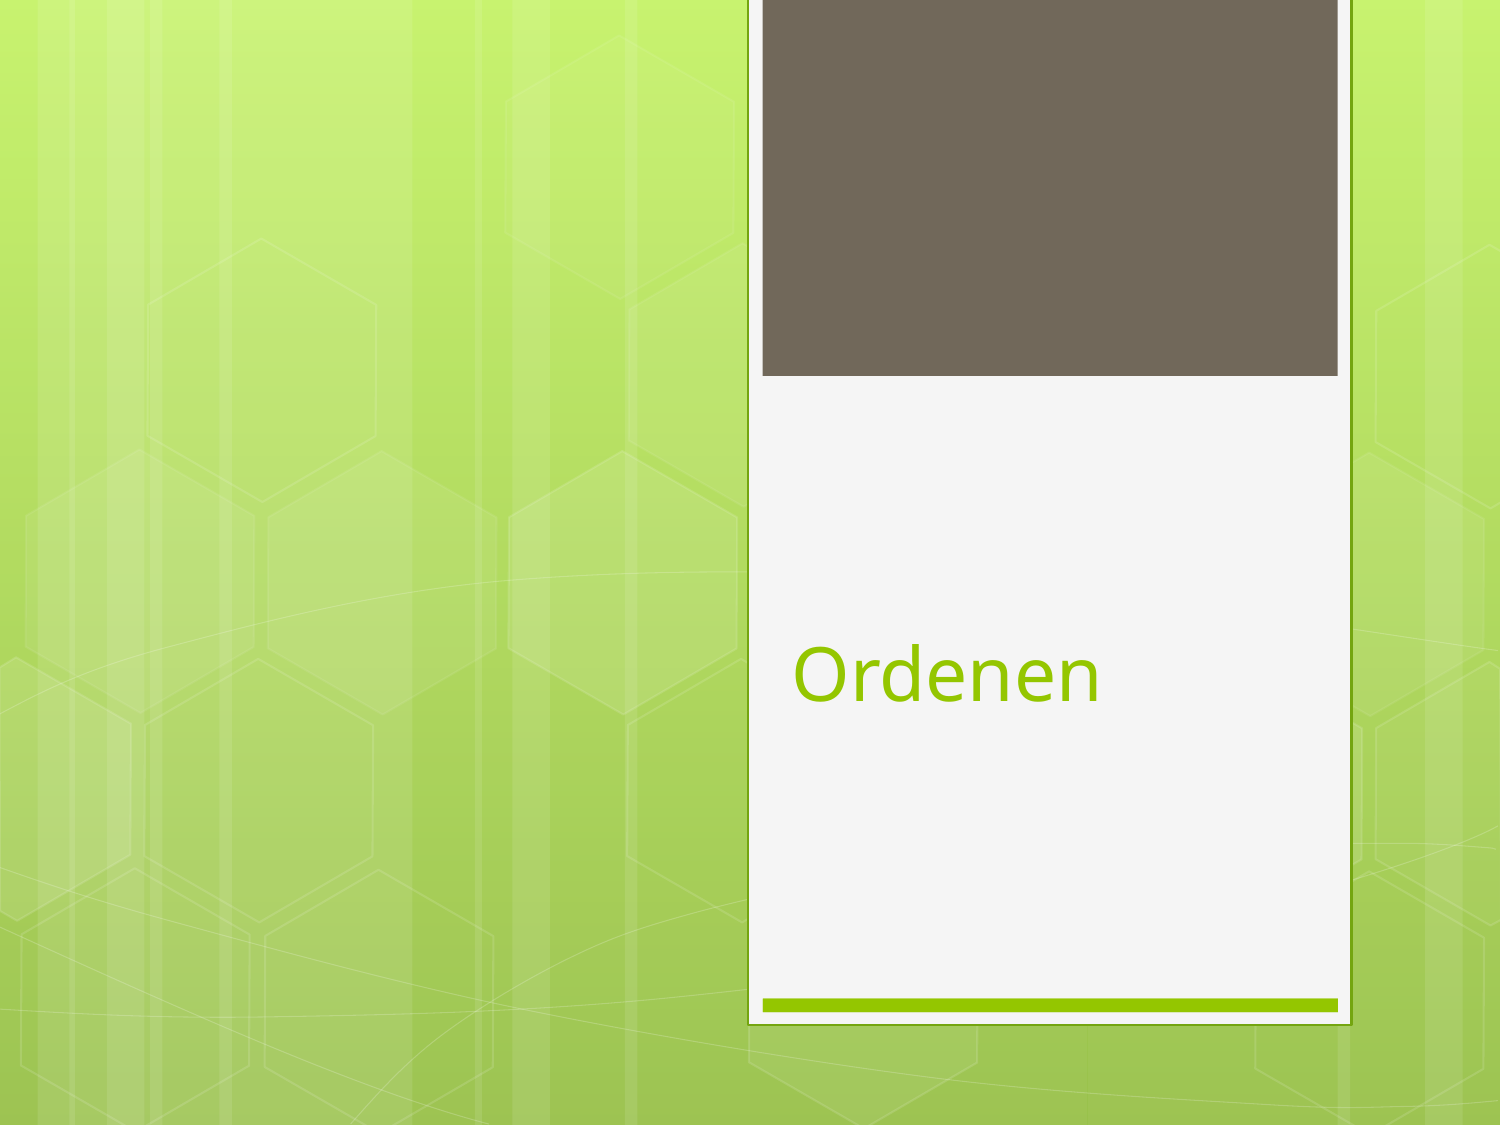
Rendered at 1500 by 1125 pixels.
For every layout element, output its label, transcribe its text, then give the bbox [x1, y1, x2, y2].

title Ordenen [776, 444, 1320, 724]
